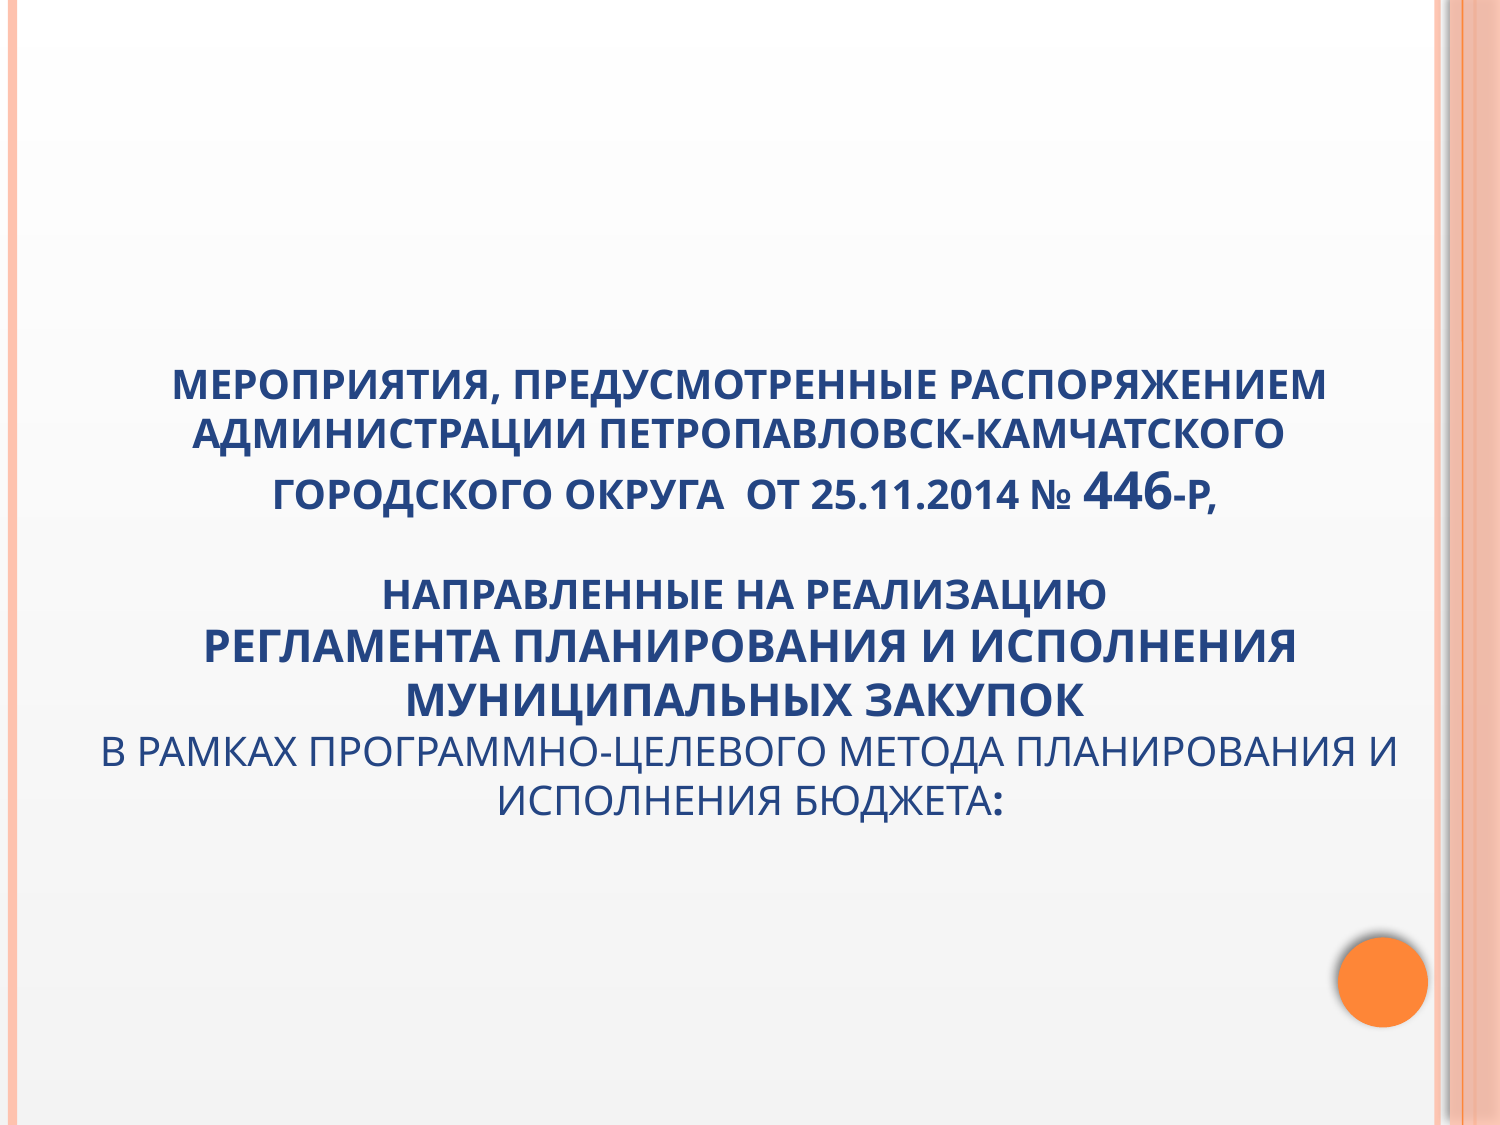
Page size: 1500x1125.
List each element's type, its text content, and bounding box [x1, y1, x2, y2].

title Мероприятия, предусмотренные распоряжением администрации Петропавловск-Камчатского городского округа от 25.11.2014 № 446-р, направленные на реализацию регламента планирования и исполнения муниципальных закупок в рамках программно-целевого метода планирования и исполнения бюджета: [75, 149, 1425, 929]
